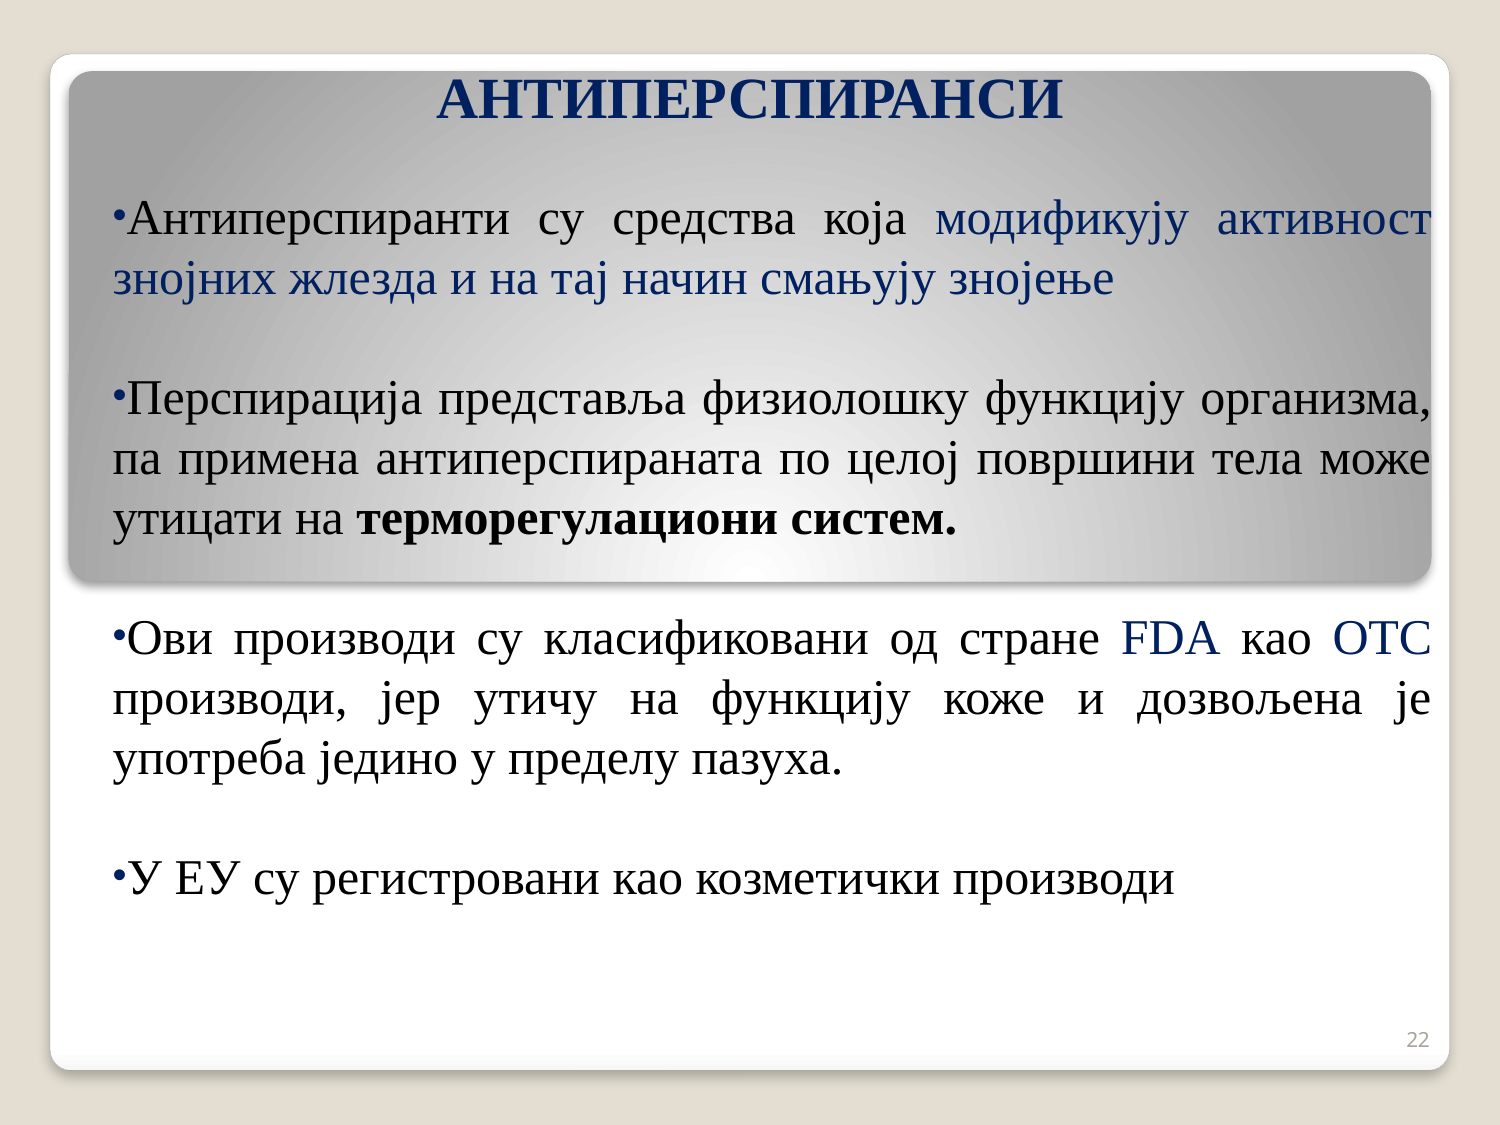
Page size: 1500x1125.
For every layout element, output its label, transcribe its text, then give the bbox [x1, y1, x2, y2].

slide_number 22 [1369, 1002, 1445, 1063]
subtitle Антиперспиранти су средства која модификују активност знојних жлезда и на тај начин смањују знојење Перспирација представља физиолошку функцију организма, па примена антиперспираната по целој површини тела може утицати на терморегулациони систем. Ови производи су класификовани од стране FDA као OTC производи, јер утичу на функцију коже и дозвољена је употреба једино у пределу пазуха. У ЕУ су регистровани као козметички производи [76, 184, 1447, 1071]
title АНТИПЕРСПИРАНСИ [112, 42, 1388, 138]
